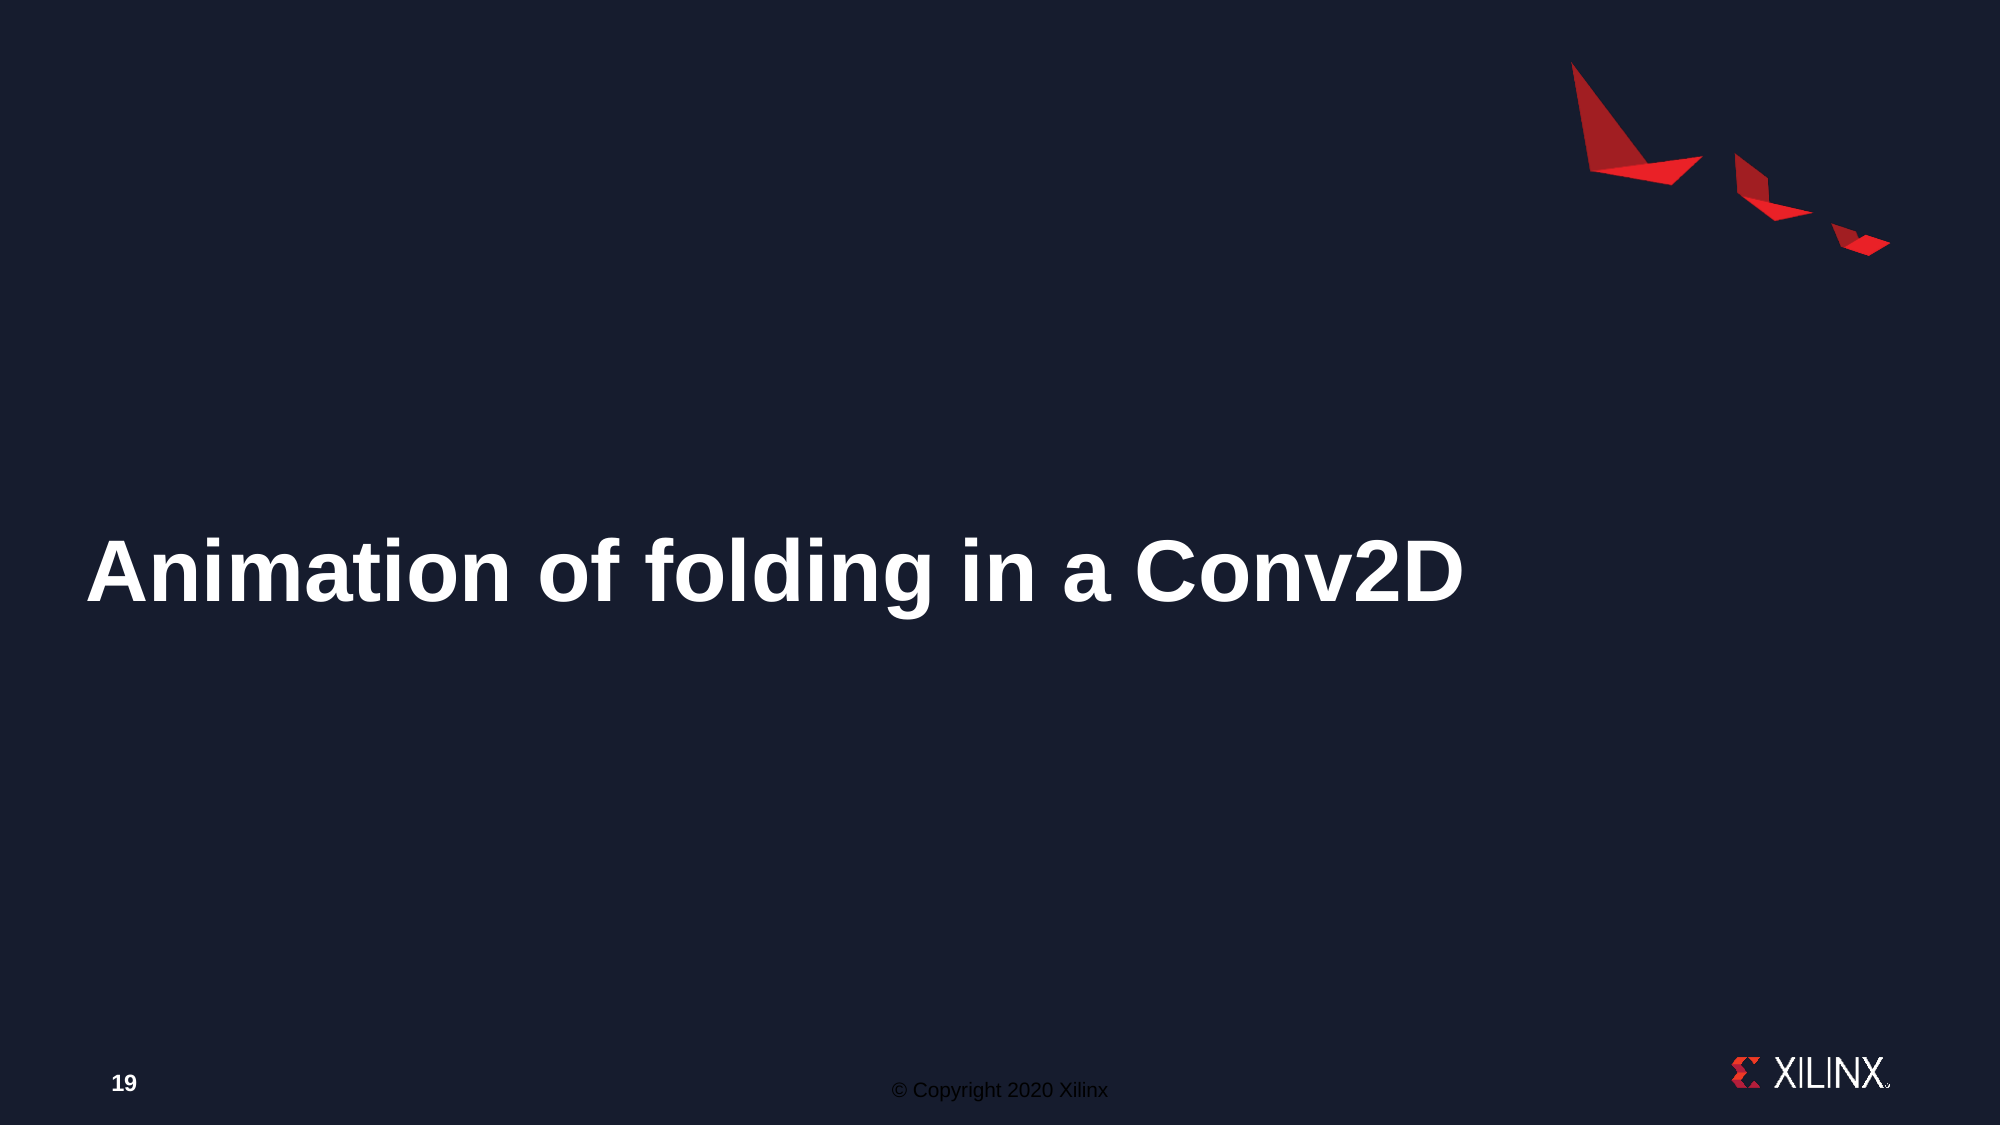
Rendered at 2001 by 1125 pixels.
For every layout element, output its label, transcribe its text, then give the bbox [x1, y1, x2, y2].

picture [1571, 62, 1891, 256]
title Animation of folding in a Conv2D [70, 512, 1891, 628]
picture [1730, 1056, 1891, 1089]
slide_number 19 [96, 1043, 257, 1104]
